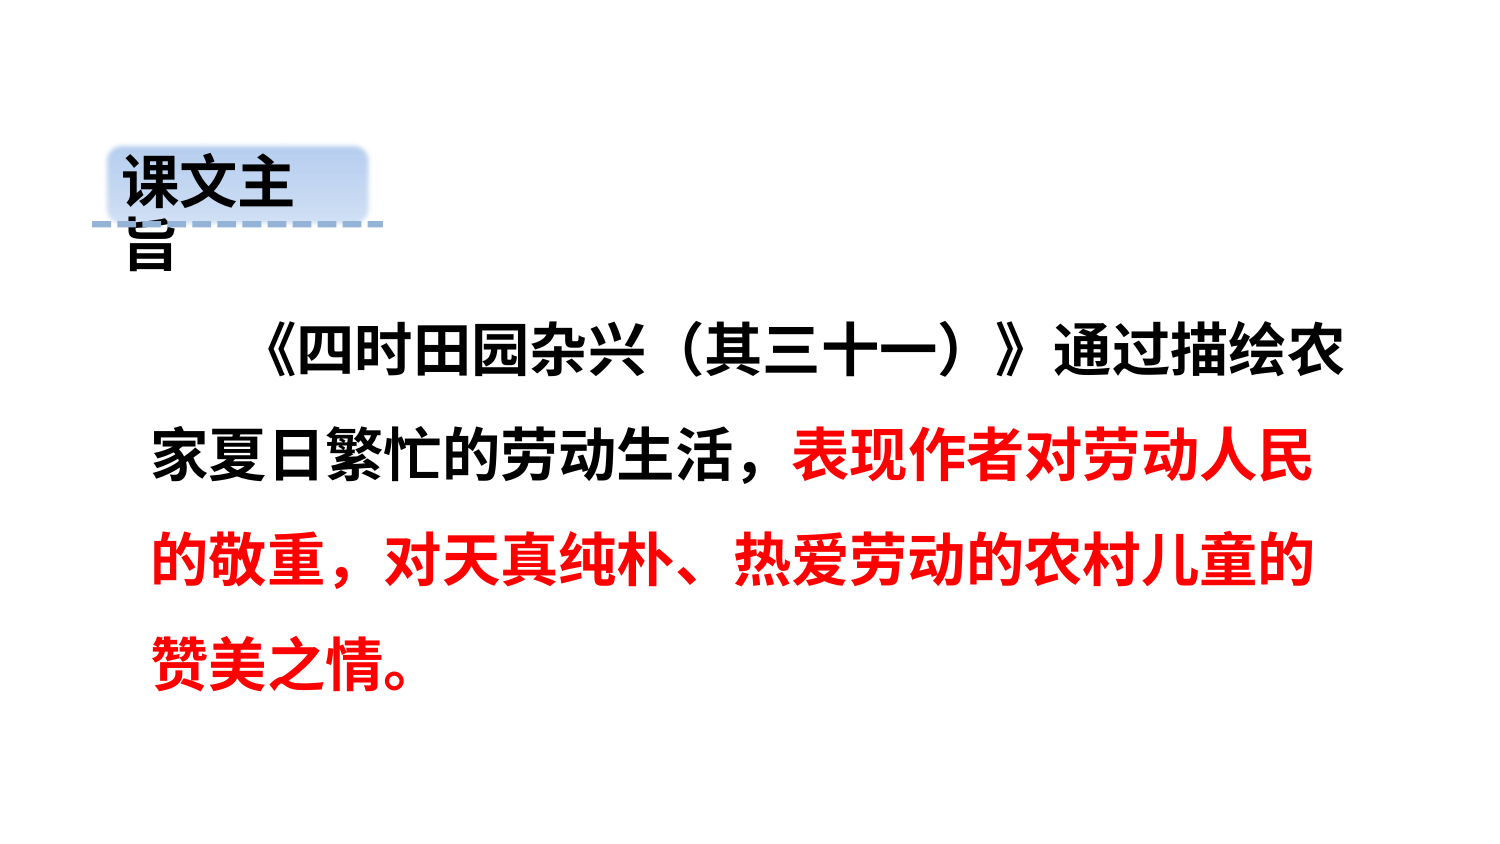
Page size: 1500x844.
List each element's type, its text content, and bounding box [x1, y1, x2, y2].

text_box 《四时田园杂兴（其三十一）》通过描绘农家夏日繁忙的劳动生活，表现作者对劳动人民的敬重，对天真纯朴、热爱劳动的农村儿童的赞美之情。 [136, 270, 1380, 713]
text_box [91, 141, 384, 229]
